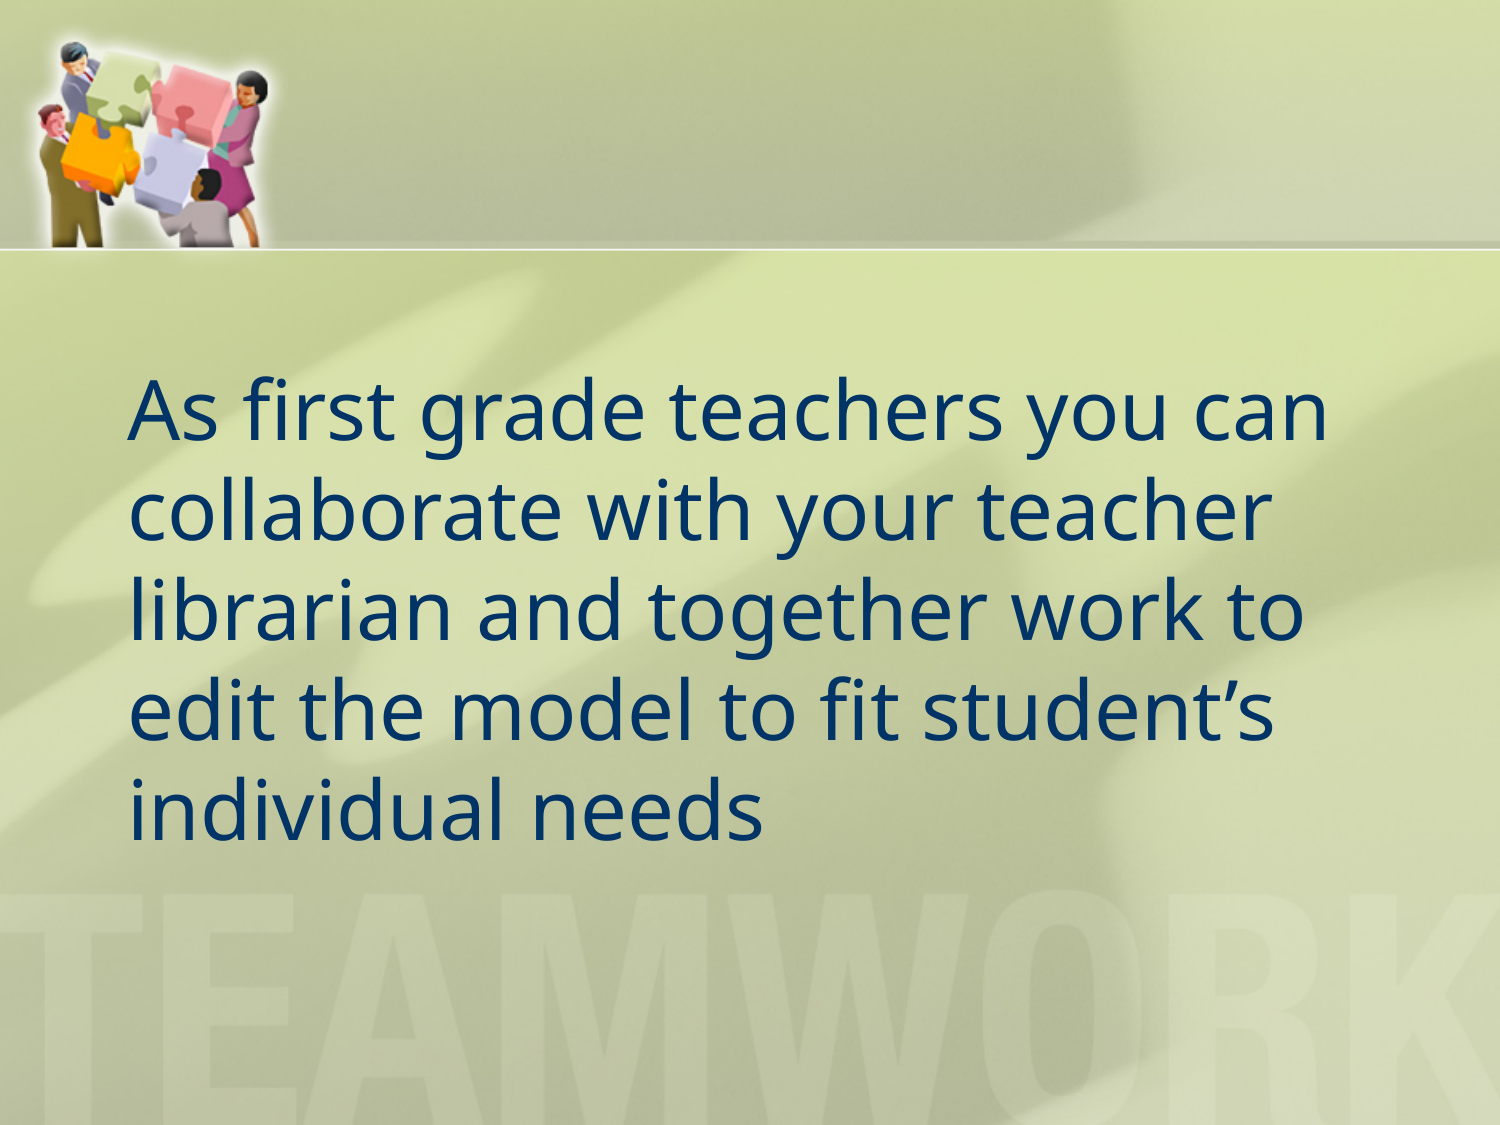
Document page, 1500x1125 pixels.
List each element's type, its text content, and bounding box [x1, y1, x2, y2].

picture [0, 0, 1500, 1125]
text_box As first grade teachers you can collaborate with your teacher librarian and together work to edit the model to fit student’s individual needs [112, 350, 1388, 865]
